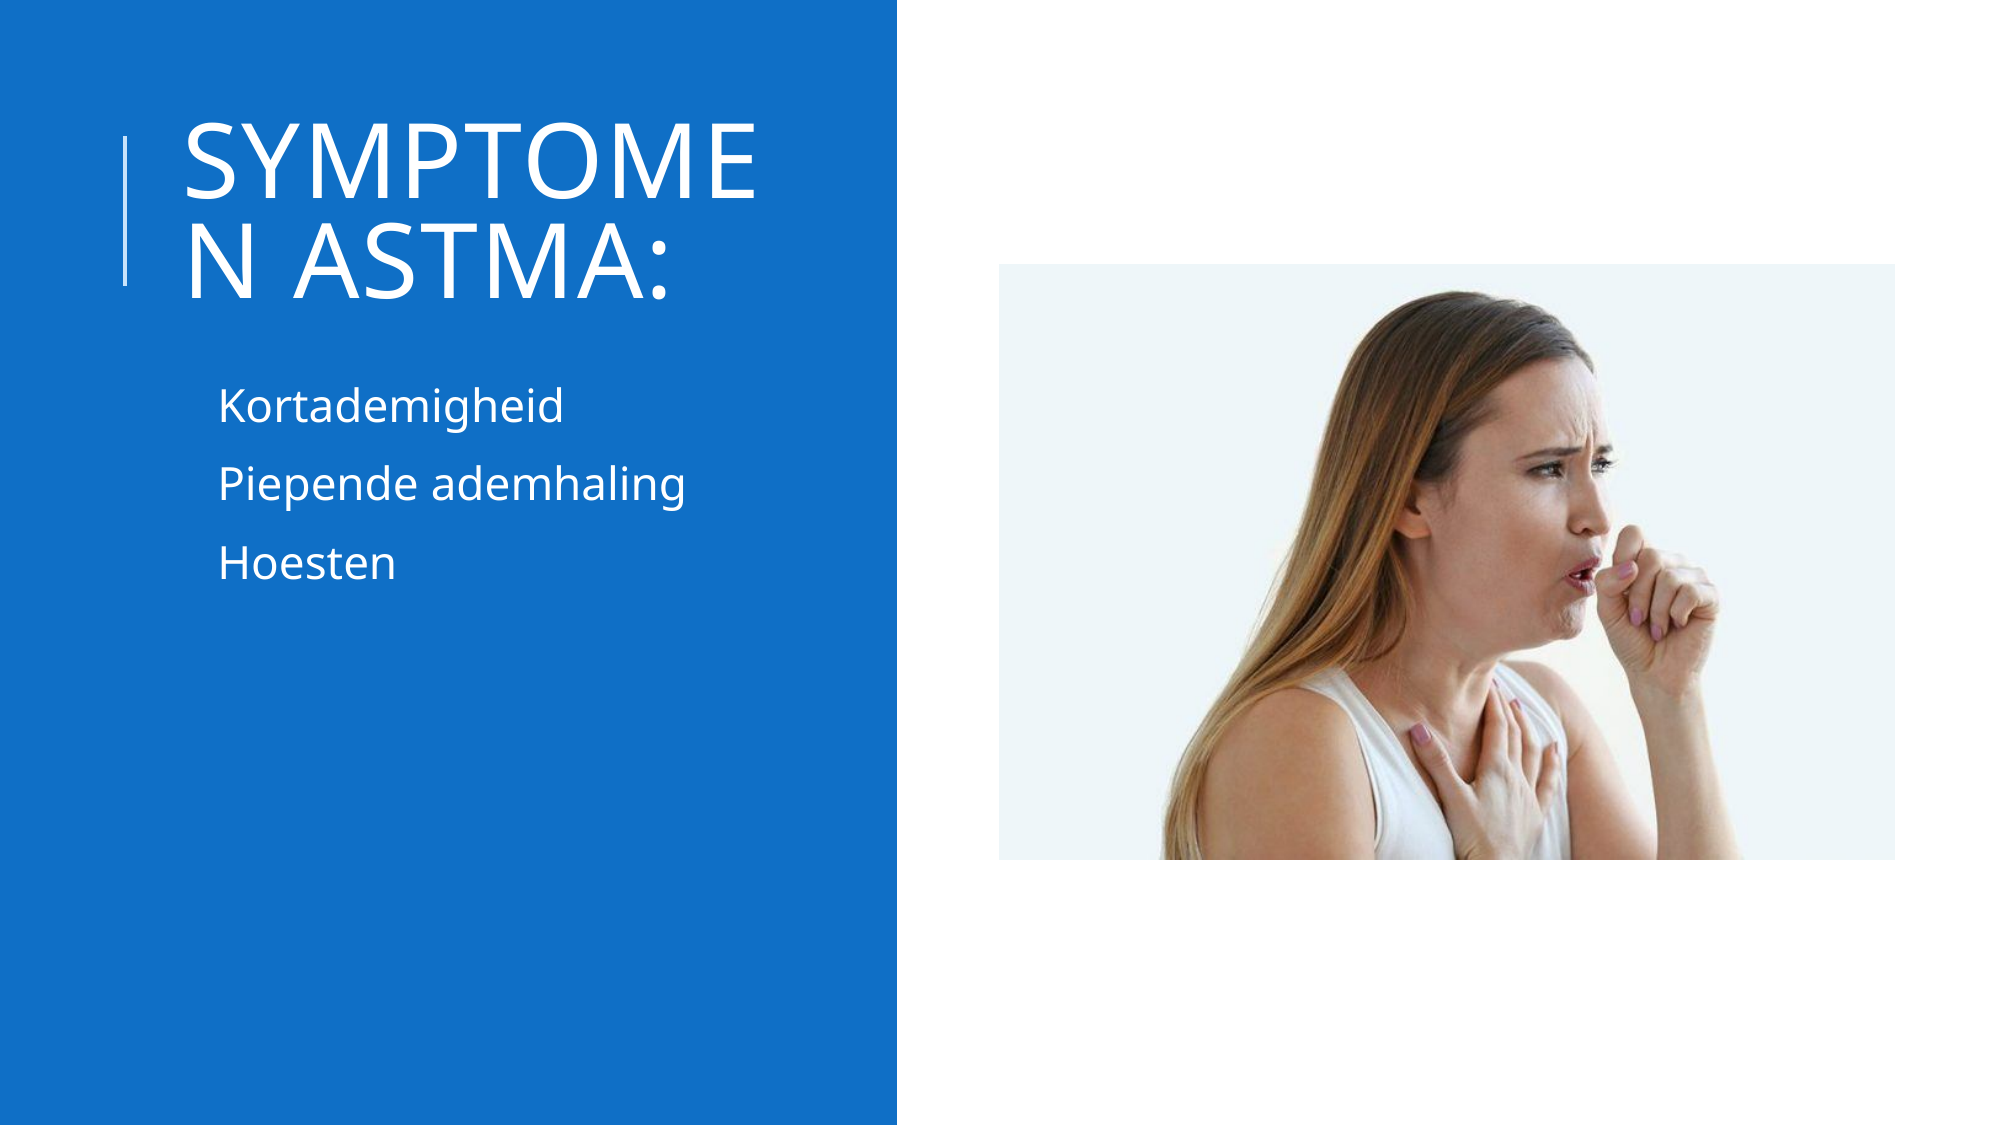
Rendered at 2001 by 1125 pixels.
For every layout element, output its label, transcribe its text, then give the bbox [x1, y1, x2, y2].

list Kortademigheid Piepende ademhaling Hoesten [168, 375, 790, 1020]
title Symptomen Astma: [168, 96, 788, 342]
text_box [0, 0, 898, 1125]
picture [999, 264, 1896, 861]
